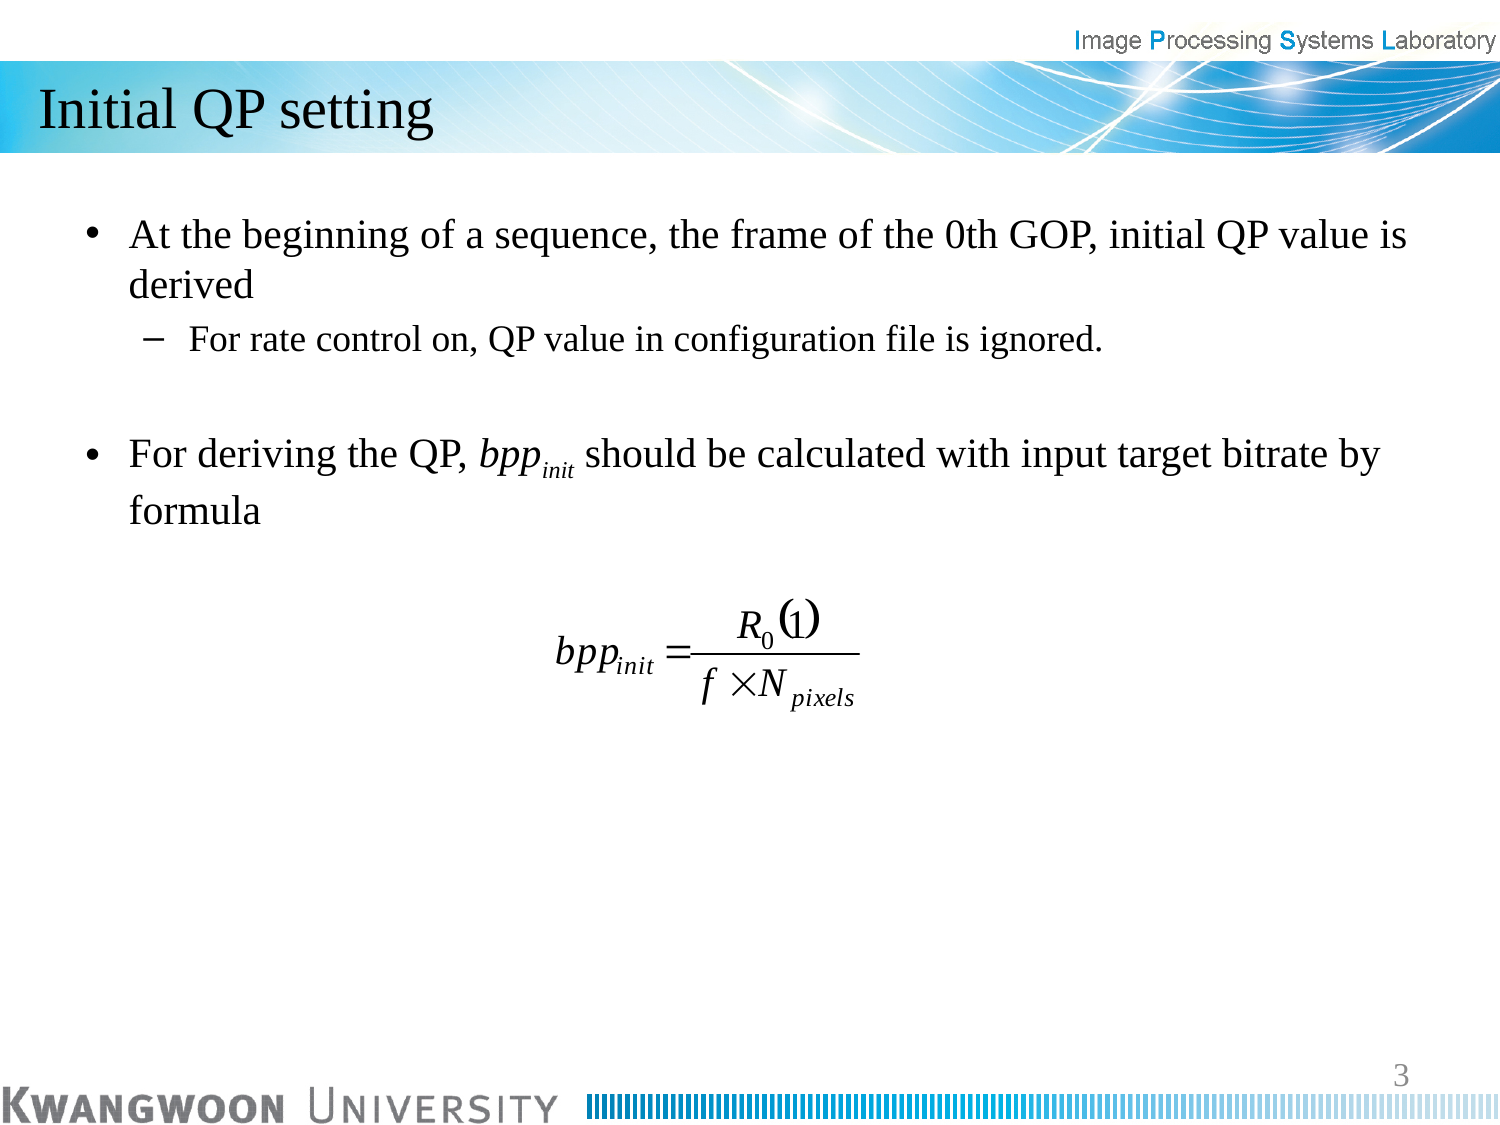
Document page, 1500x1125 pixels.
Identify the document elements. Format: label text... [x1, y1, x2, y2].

slide_number 3 [1324, 1042, 1425, 1103]
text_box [548, 597, 869, 721]
list At the beginning of a sequence, the frame of the 0th GOP, initial QP value is derived For rate control on, QP value in configuration file is ignored. For deriving the QP, bppinit should be calculated with input target bitrate by formula [70, 199, 1425, 1020]
picture [0, 1, 1500, 1125]
title Initial QP setting [23, 58, 1336, 153]
